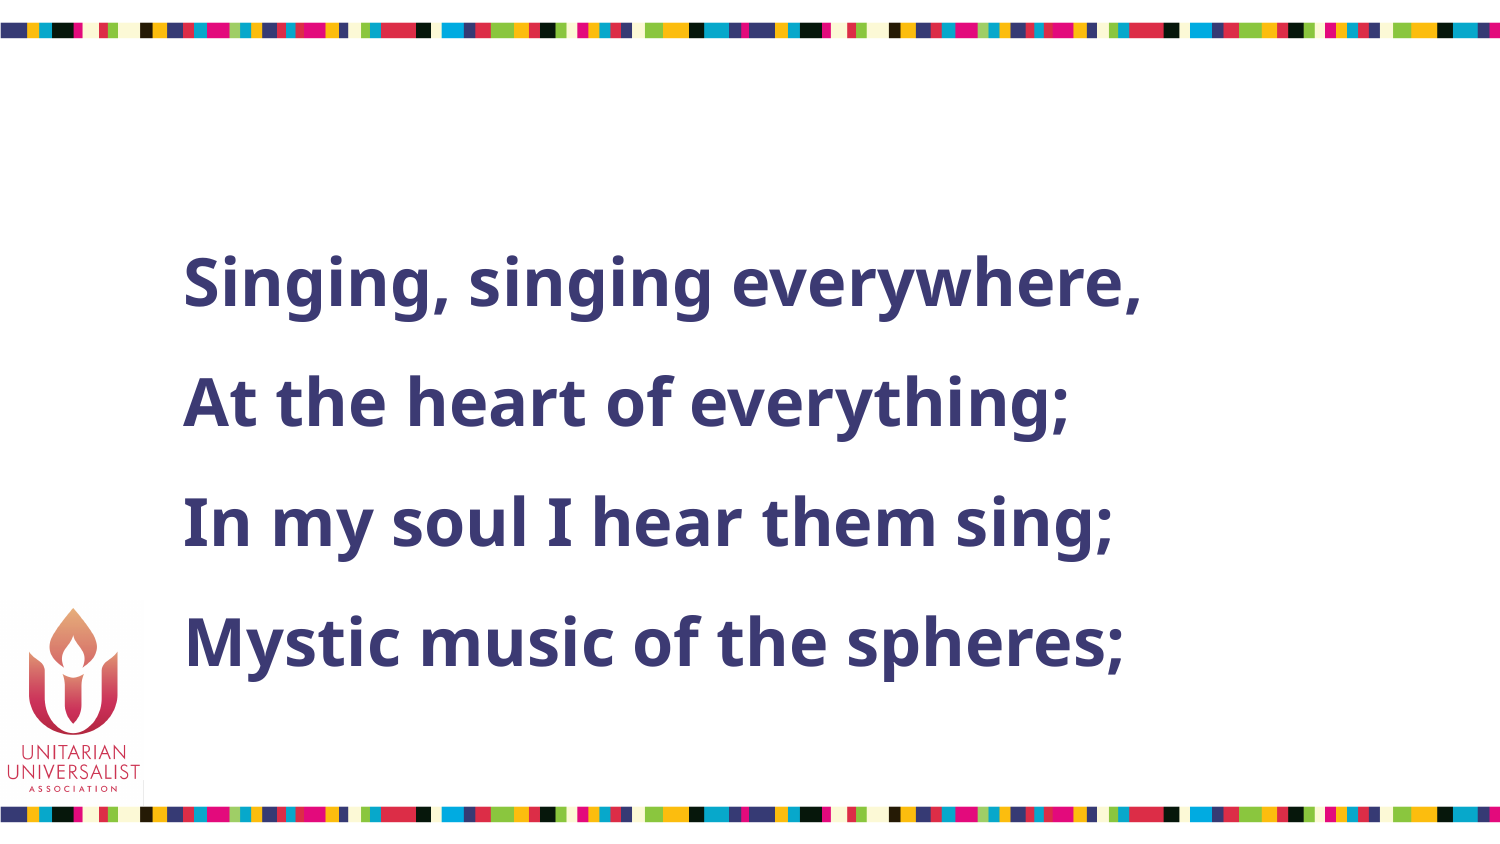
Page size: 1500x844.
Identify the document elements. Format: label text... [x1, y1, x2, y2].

text_box Singing, singing everywhere, At the heart of everything; In my soul I hear them sing; Mystic music of the spheres; [168, 184, 1421, 695]
picture [0, 600, 1500, 824]
picture [0, 22, 1500, 40]
